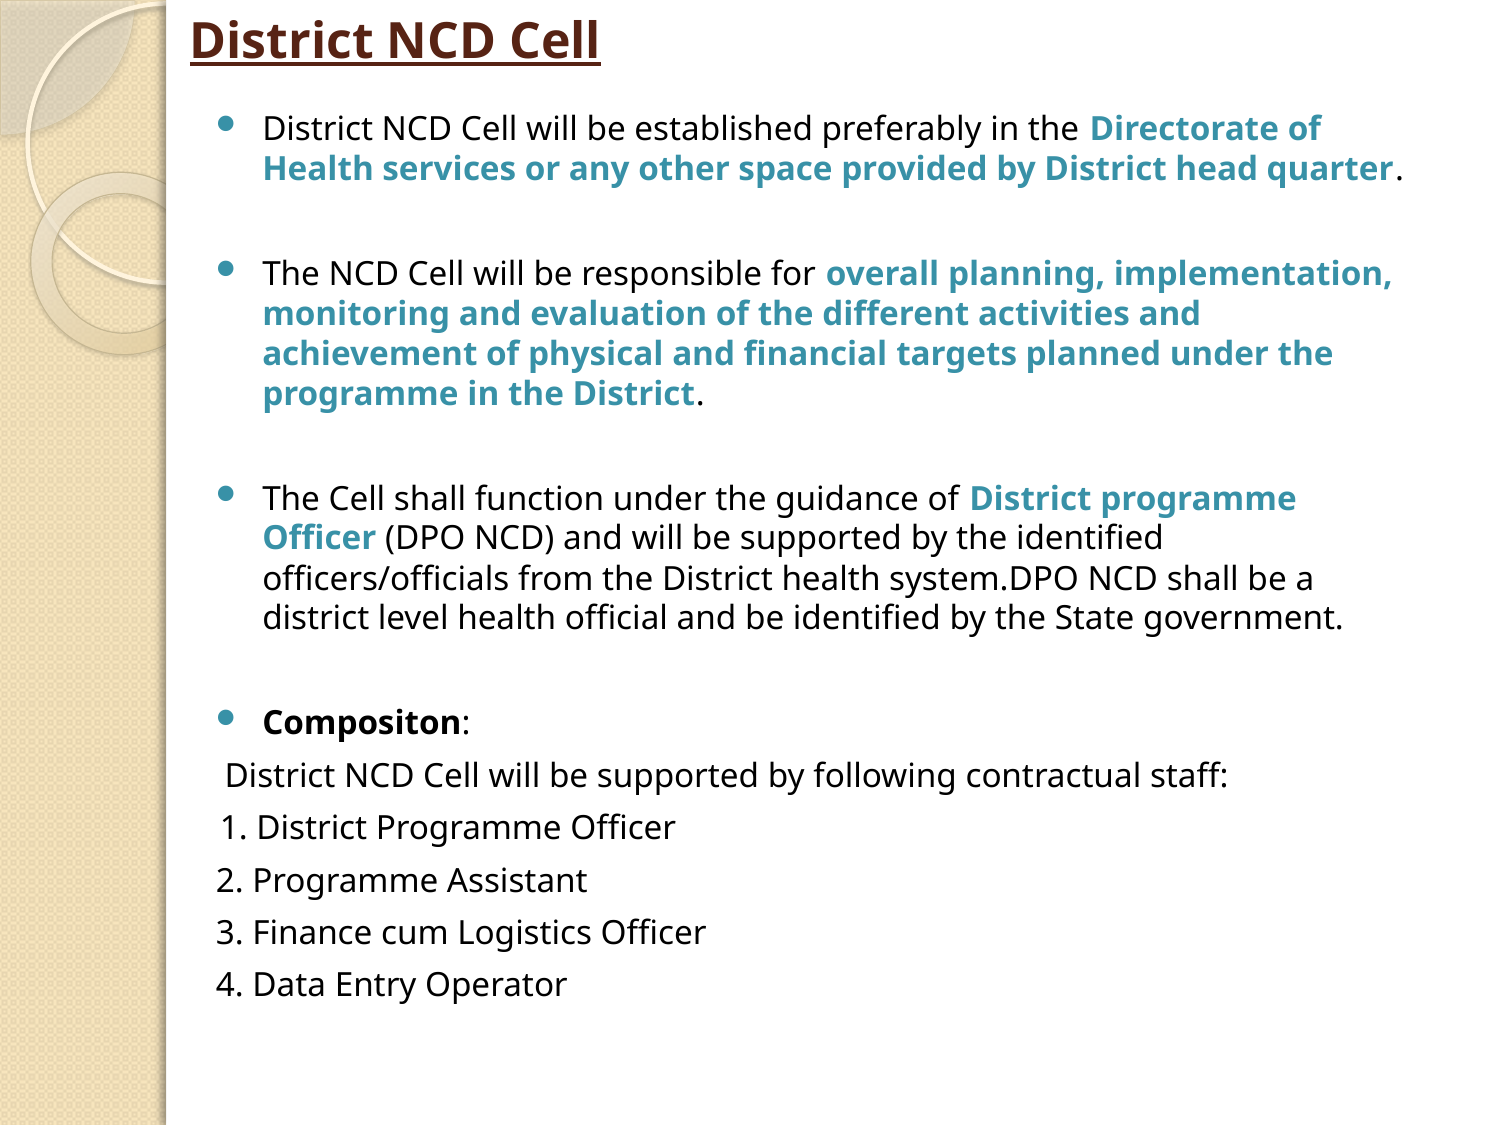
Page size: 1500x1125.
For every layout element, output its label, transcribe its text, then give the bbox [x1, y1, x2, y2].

title District NCD Cell [174, 0, 1425, 138]
list District NCD Cell will be established preferably in the Directorate of Health services or any other space provided by District head quarter. The NCD Cell will be responsible for overall planning, implementation, monitoring and evaluation of the different activities and achievement of physical and financial targets planned under the programme in the District. The Cell shall function under the guidance of District programme Officer (DPO NCD) and will be supported by the identified officers/officials from the District health system.DPO NCD shall be a district level health official and be identified by the State government. Compositon: District NCD Cell will be supported by following contractual staff: 1. District Programme Officer 2. Programme Assistant 3. Finance cum Logistics Officer 4. Data Entry Operator [187, 99, 1425, 1075]
